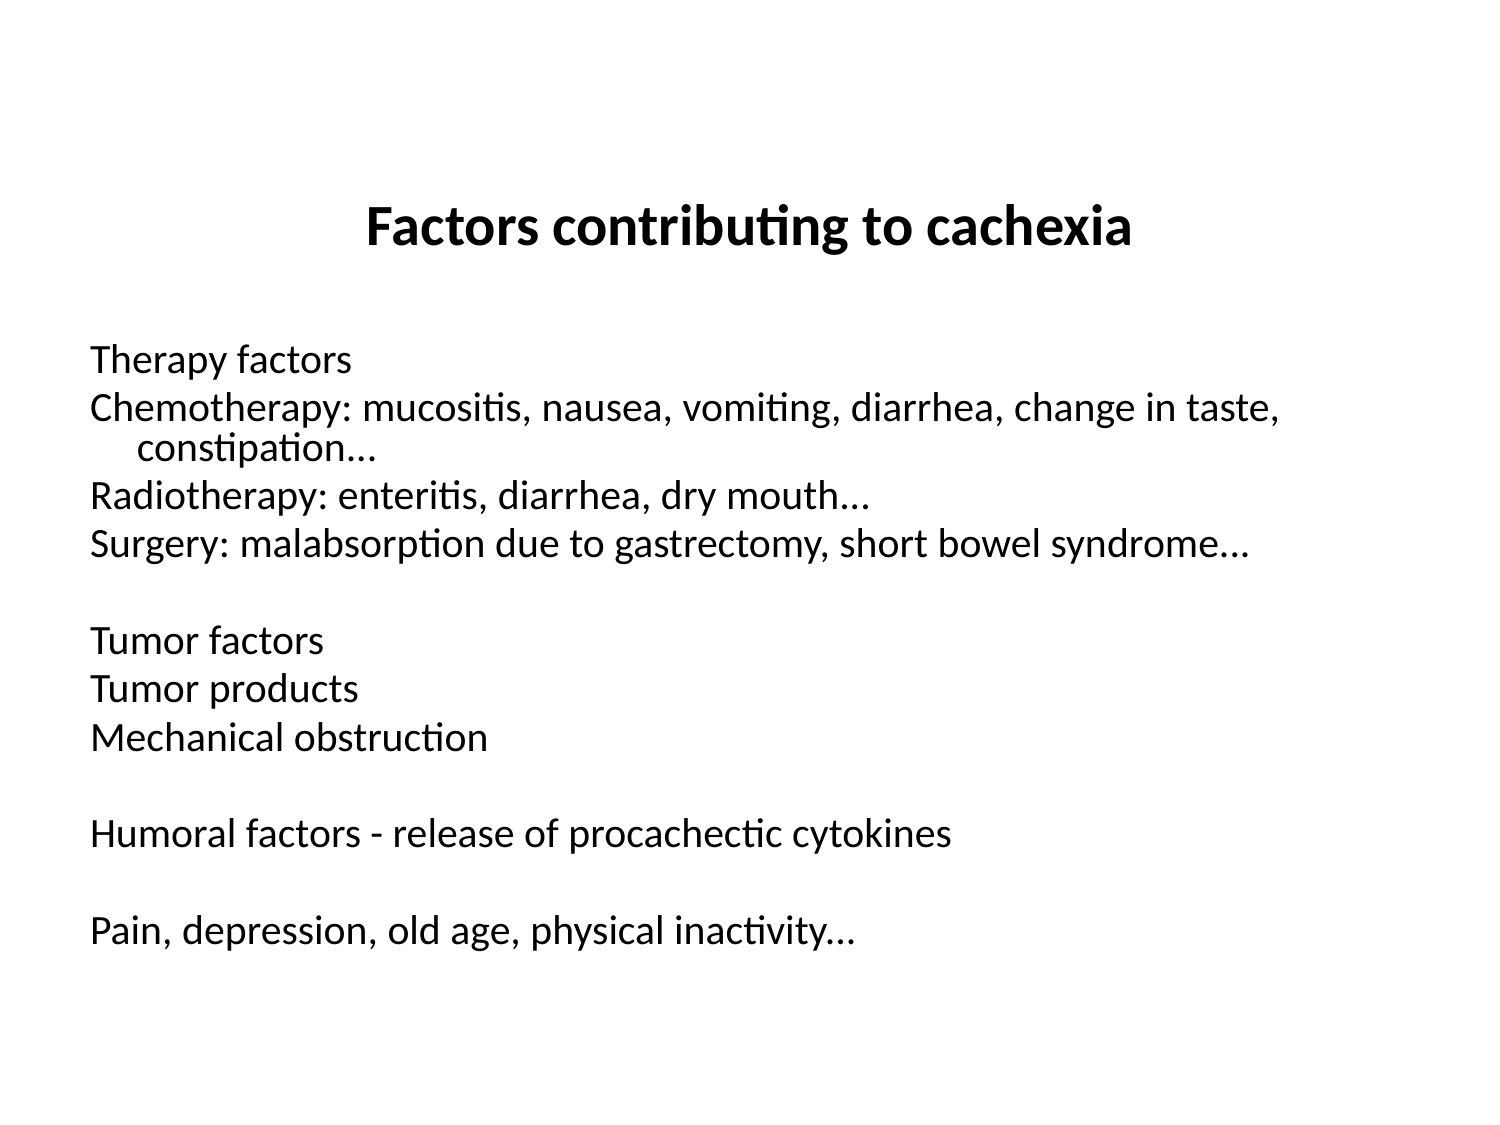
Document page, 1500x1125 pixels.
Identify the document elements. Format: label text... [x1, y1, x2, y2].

list Therapy factors Chemotherapy: mucositis, nausea, vomiting, diarrhea, change in taste, constipation... Radiotherapy: enteritis, diarrhea, dry mouth... Surgery: malabsorption due to gastrectomy, short bowel syndrome... Tumor factors Tumor products Mechanical obstruction Humoral factors - release of procachectic cytokines Pain, depression, old age, physical inactivity... [0, 333, 1477, 1125]
title Factors contributing to cachexia [75, 174, 1425, 270]
